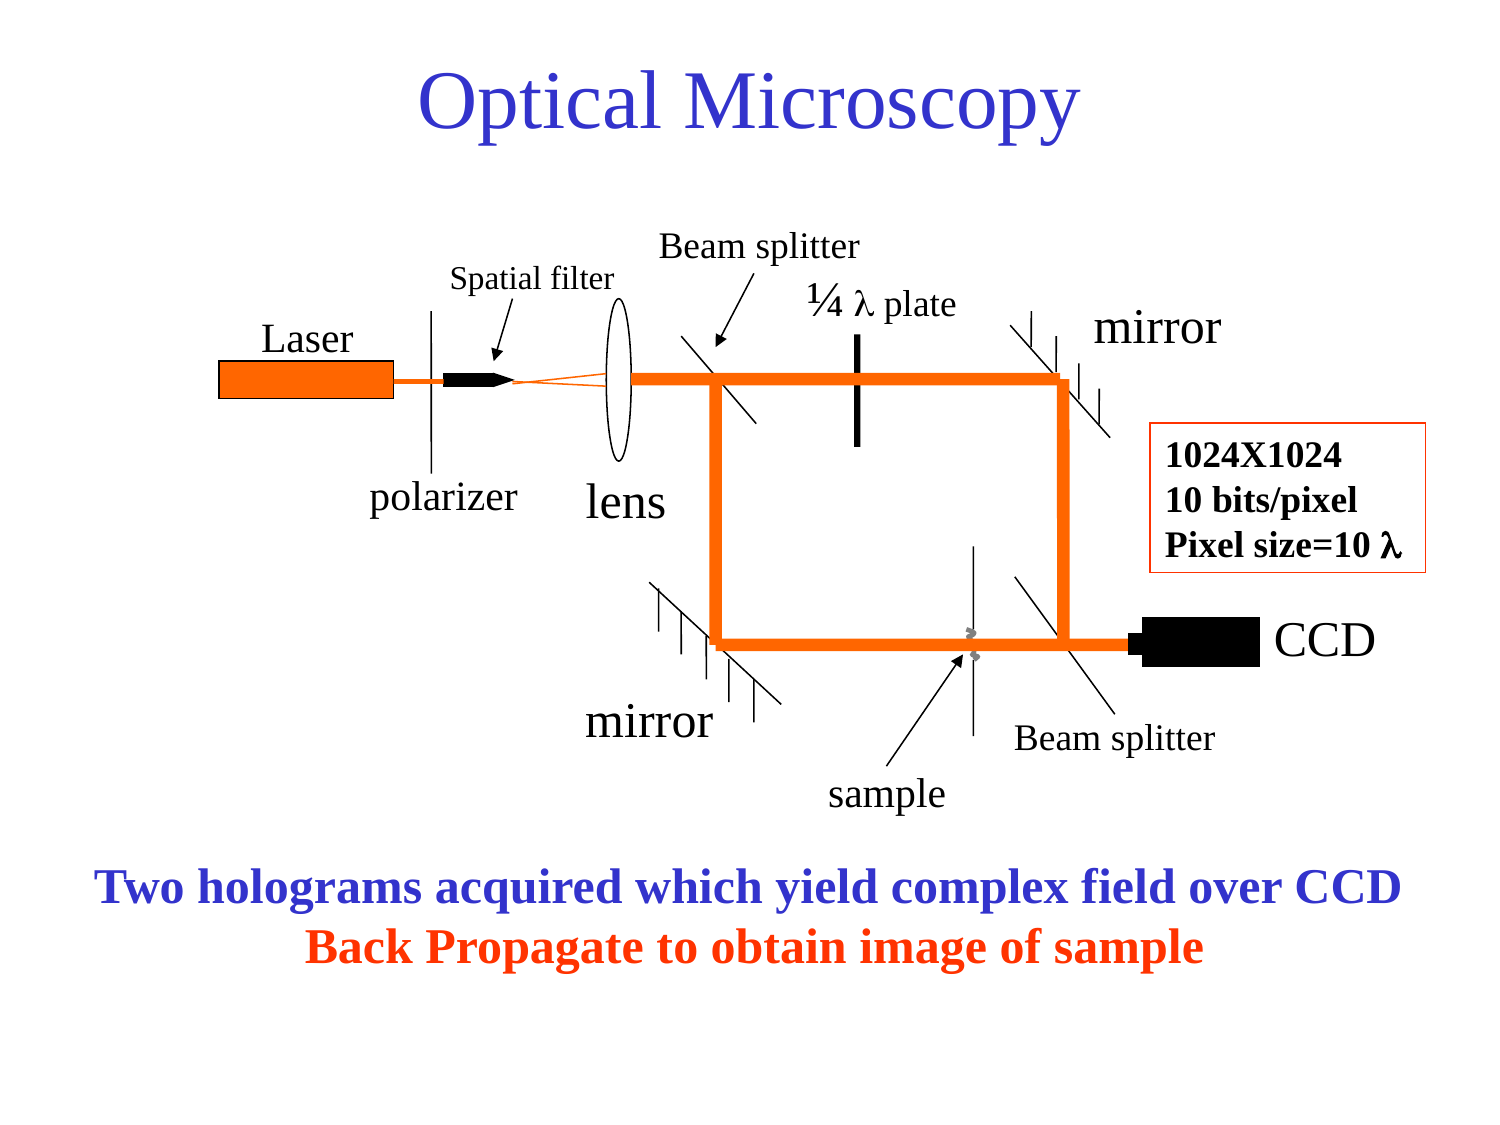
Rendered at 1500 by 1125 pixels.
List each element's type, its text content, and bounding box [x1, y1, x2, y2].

text_box Optical Microscopy [112, 37, 1388, 225]
text_box Two holograms acquired which yield complex field over CCD Back Propagate to obtain image of sample [79, 846, 1431, 982]
text_box 1024X1024 10 bits/pixel Pixel size=10  [1396, 422, 1426, 573]
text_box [218, 213, 1392, 825]
